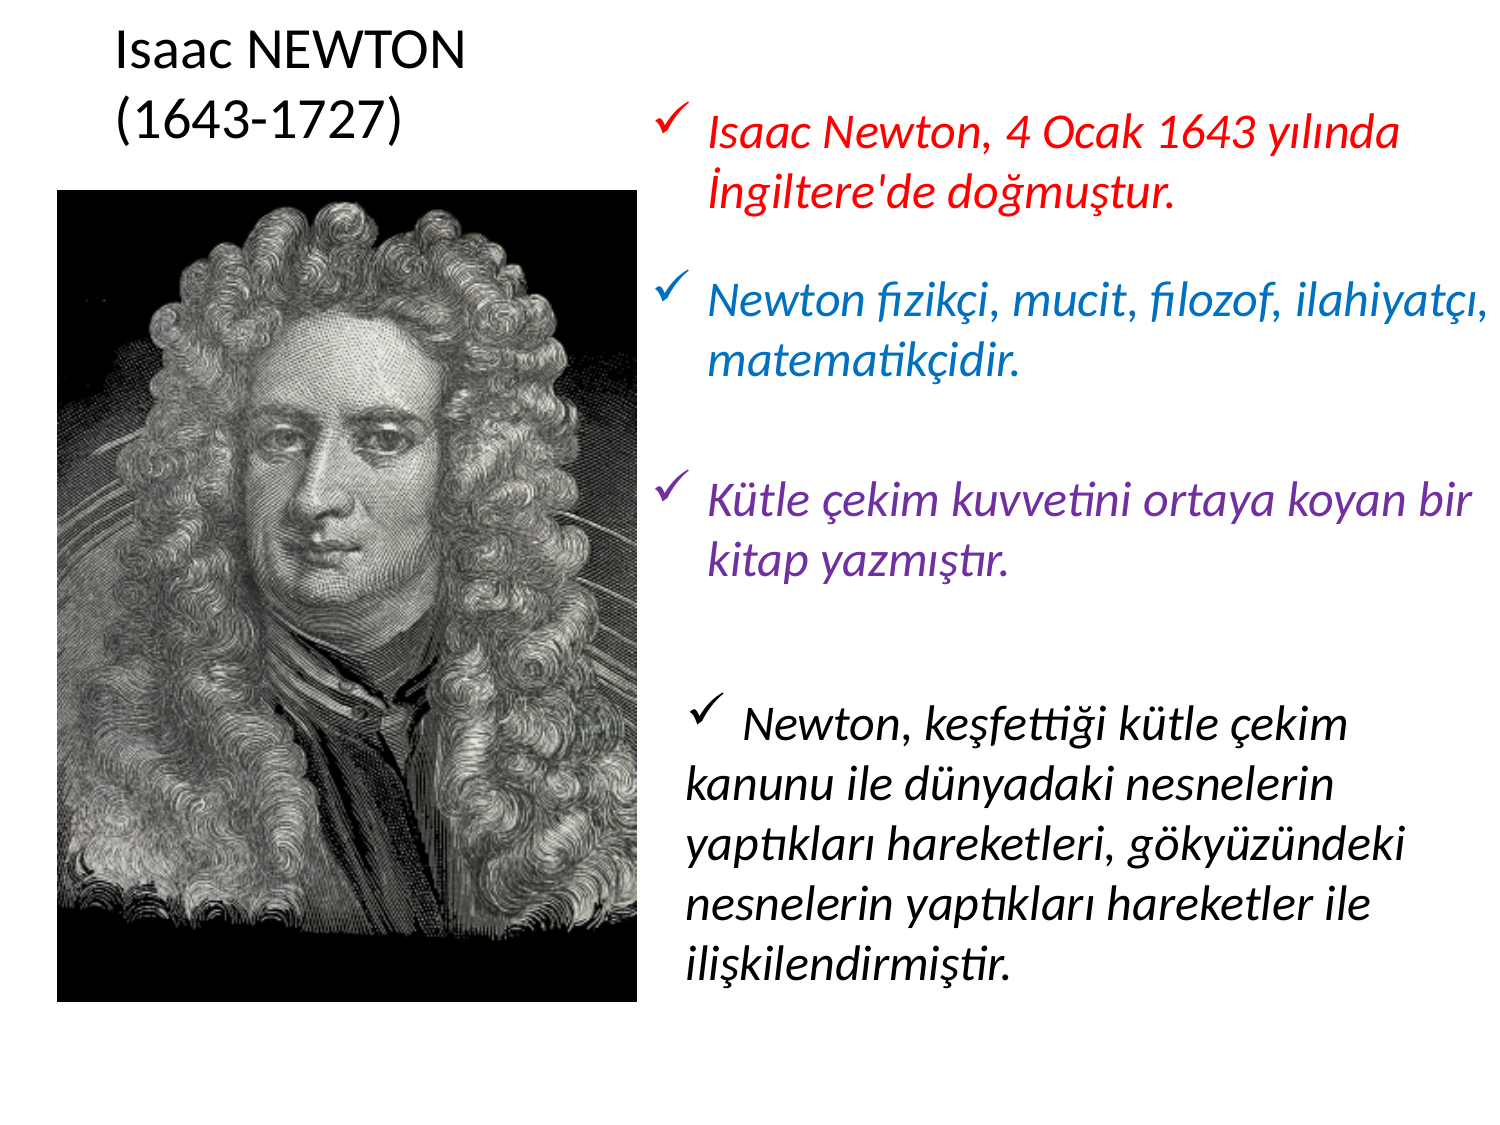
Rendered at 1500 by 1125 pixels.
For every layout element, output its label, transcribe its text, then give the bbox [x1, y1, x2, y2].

text_box Newton fizikçi, mucit, filozof, ilahiyatçı, matematikçidir. [641, 259, 1500, 395]
picture [57, 189, 637, 1002]
text_box Newton, keşfettiği kütle çekim kanunu ile dünyadaki nesnelerin yaptıkları hareketleri, gökyüzündeki nesnelerin yaptıkları hareketler ile ilişkilendirmiştir. [671, 682, 1433, 998]
text_box Kütle çekim kuvvetini ortaya koyan bir kitap yazmıştır. [641, 459, 1500, 595]
text_box Isaac NEWTON (1643-1727) [100, 2, 514, 158]
text_box Isaac Newton, 4 Ocak 1643 yılında İngiltere'de doğmuştur. [636, 91, 1500, 226]
